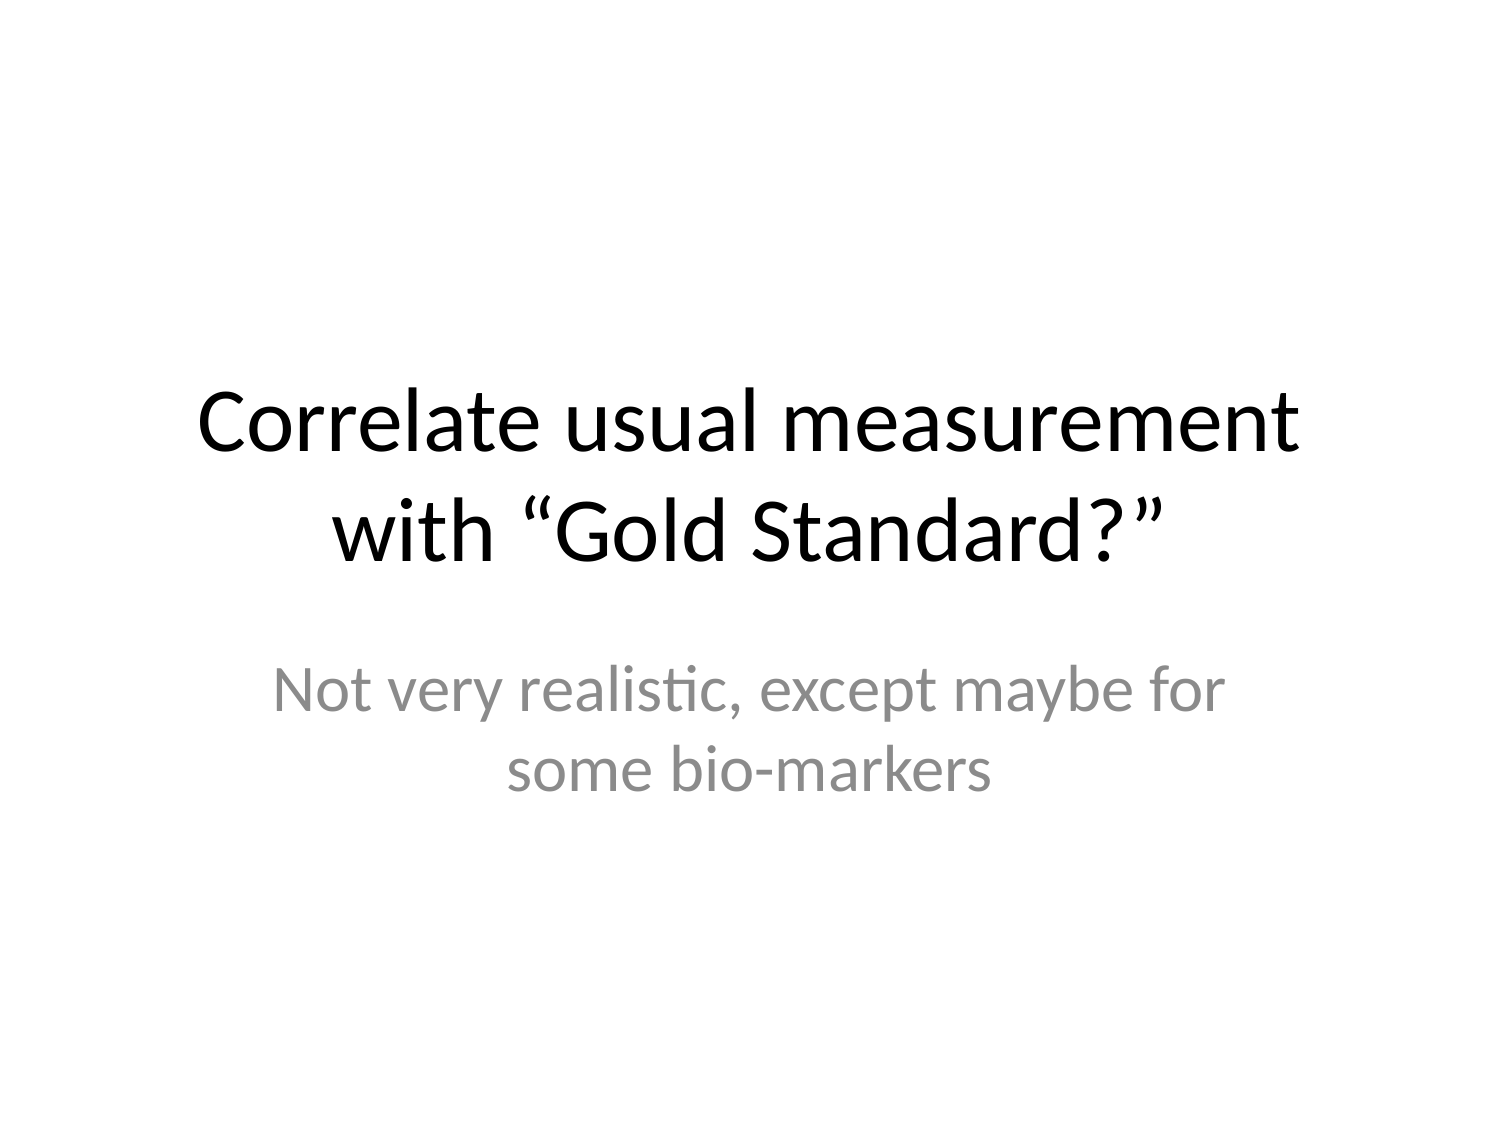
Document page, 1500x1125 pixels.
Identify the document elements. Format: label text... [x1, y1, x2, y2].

subtitle Not very realistic, except maybe for some bio-markers [225, 637, 1275, 925]
title Correlate usual measurement with “Gold Standard?” [112, 349, 1388, 591]
